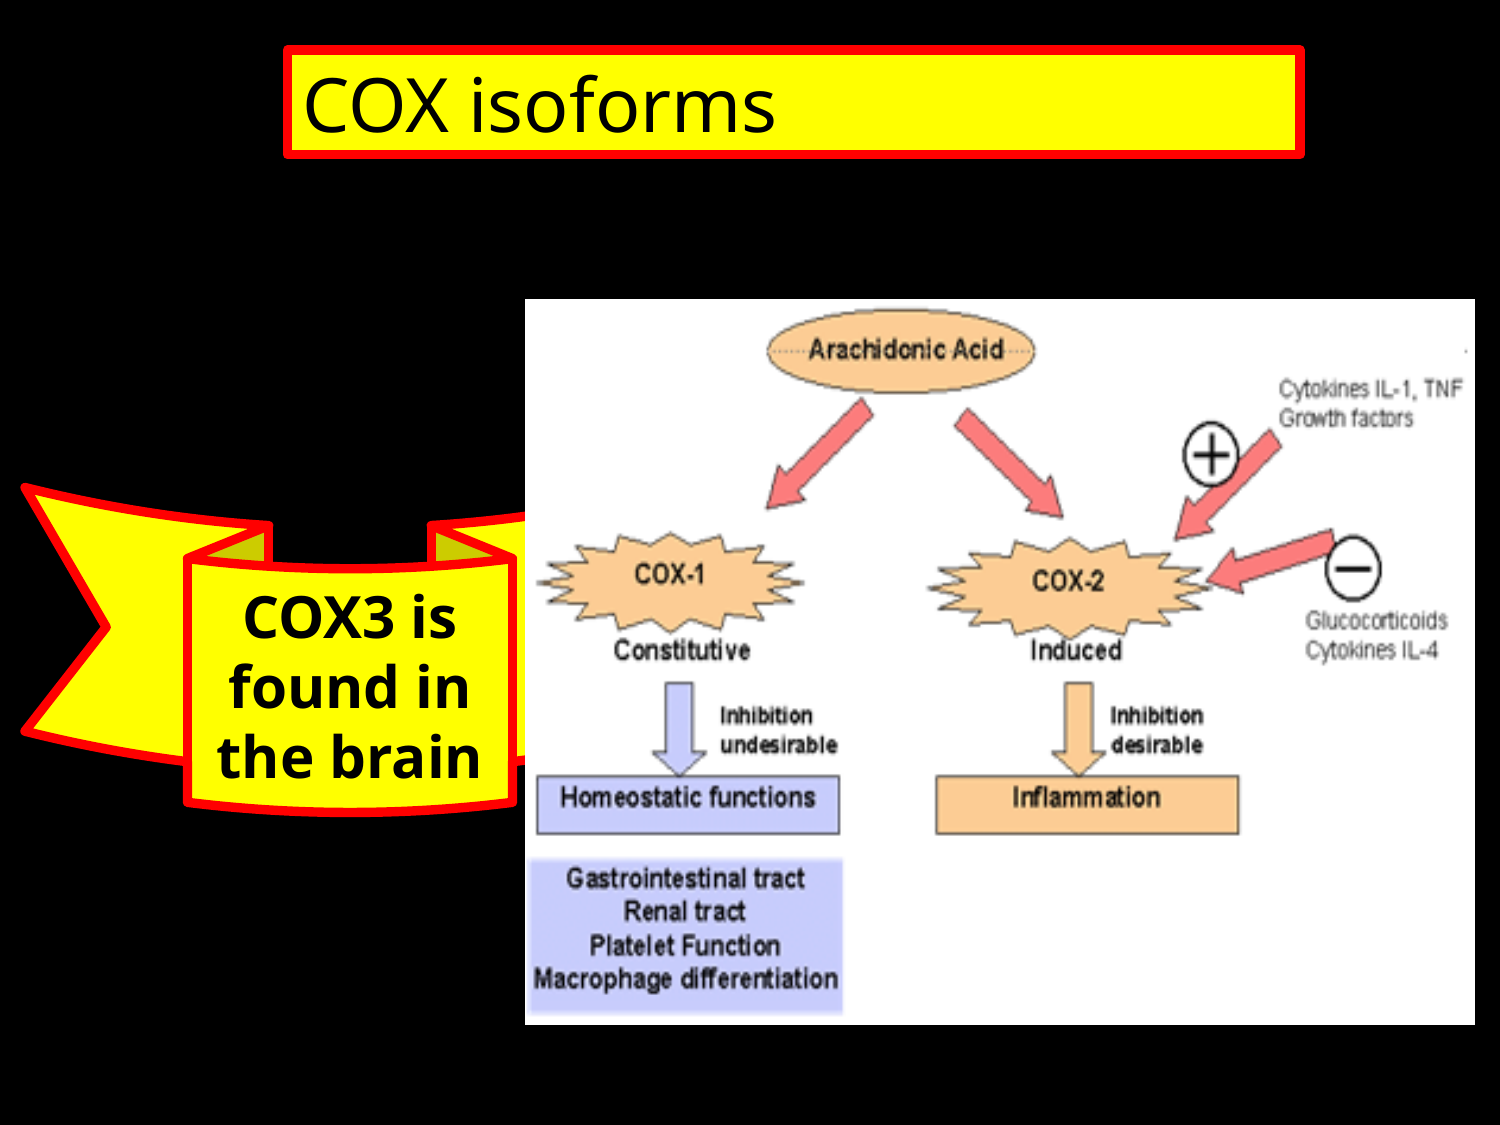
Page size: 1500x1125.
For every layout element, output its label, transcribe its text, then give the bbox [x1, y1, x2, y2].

text_box COX isoforms [287, 49, 1300, 155]
picture [524, 299, 1475, 1025]
text_box COX3 is found in the brain [21, 483, 519, 817]
